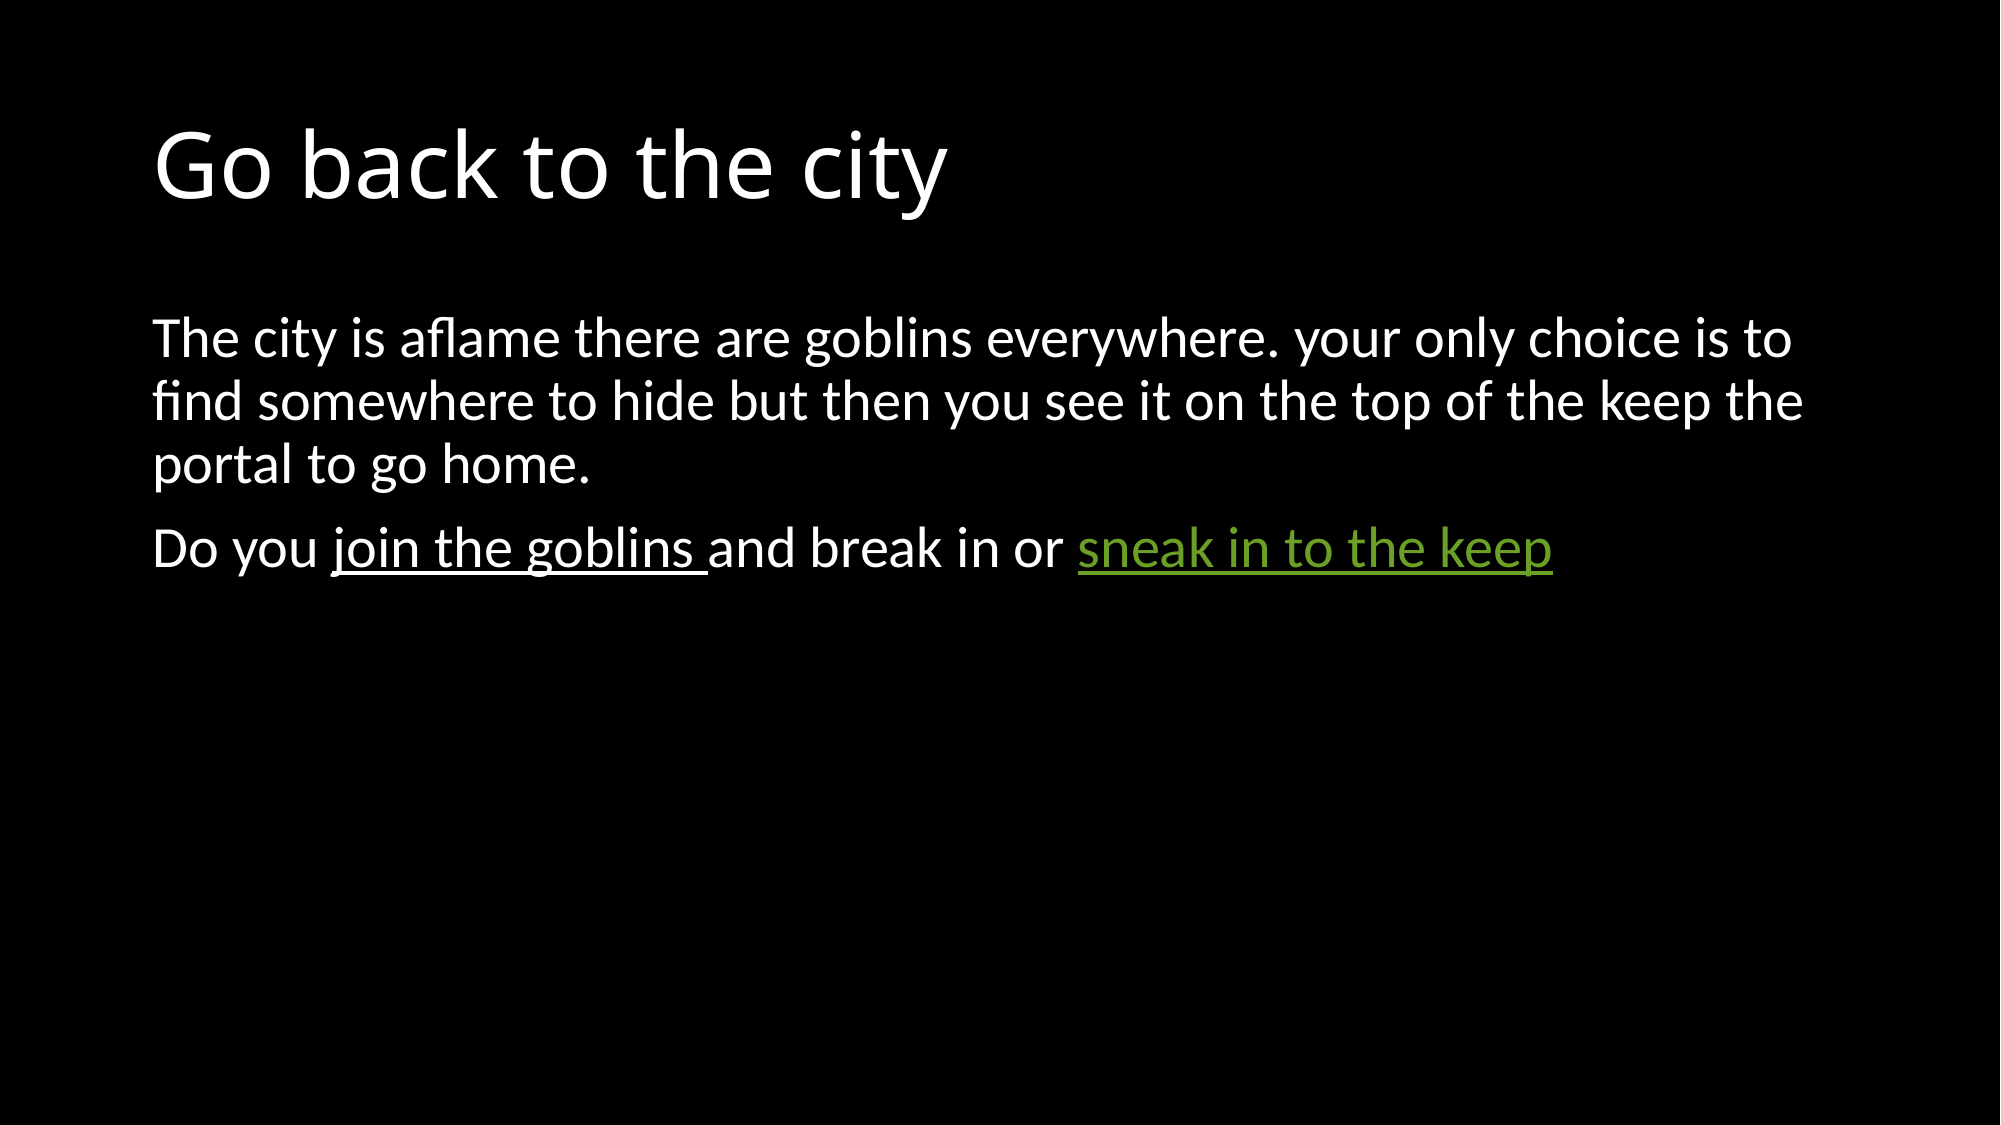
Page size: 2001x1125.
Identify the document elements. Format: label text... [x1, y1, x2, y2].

list The city is aflame there are goblins everywhere. your only choice is to find somewhere to hide but then you see it on the top of the keep the portal to go home. Do you join the goblins and break in or sneak in to the keep [137, 299, 1863, 1014]
title Go back to the city [137, 59, 1863, 278]
